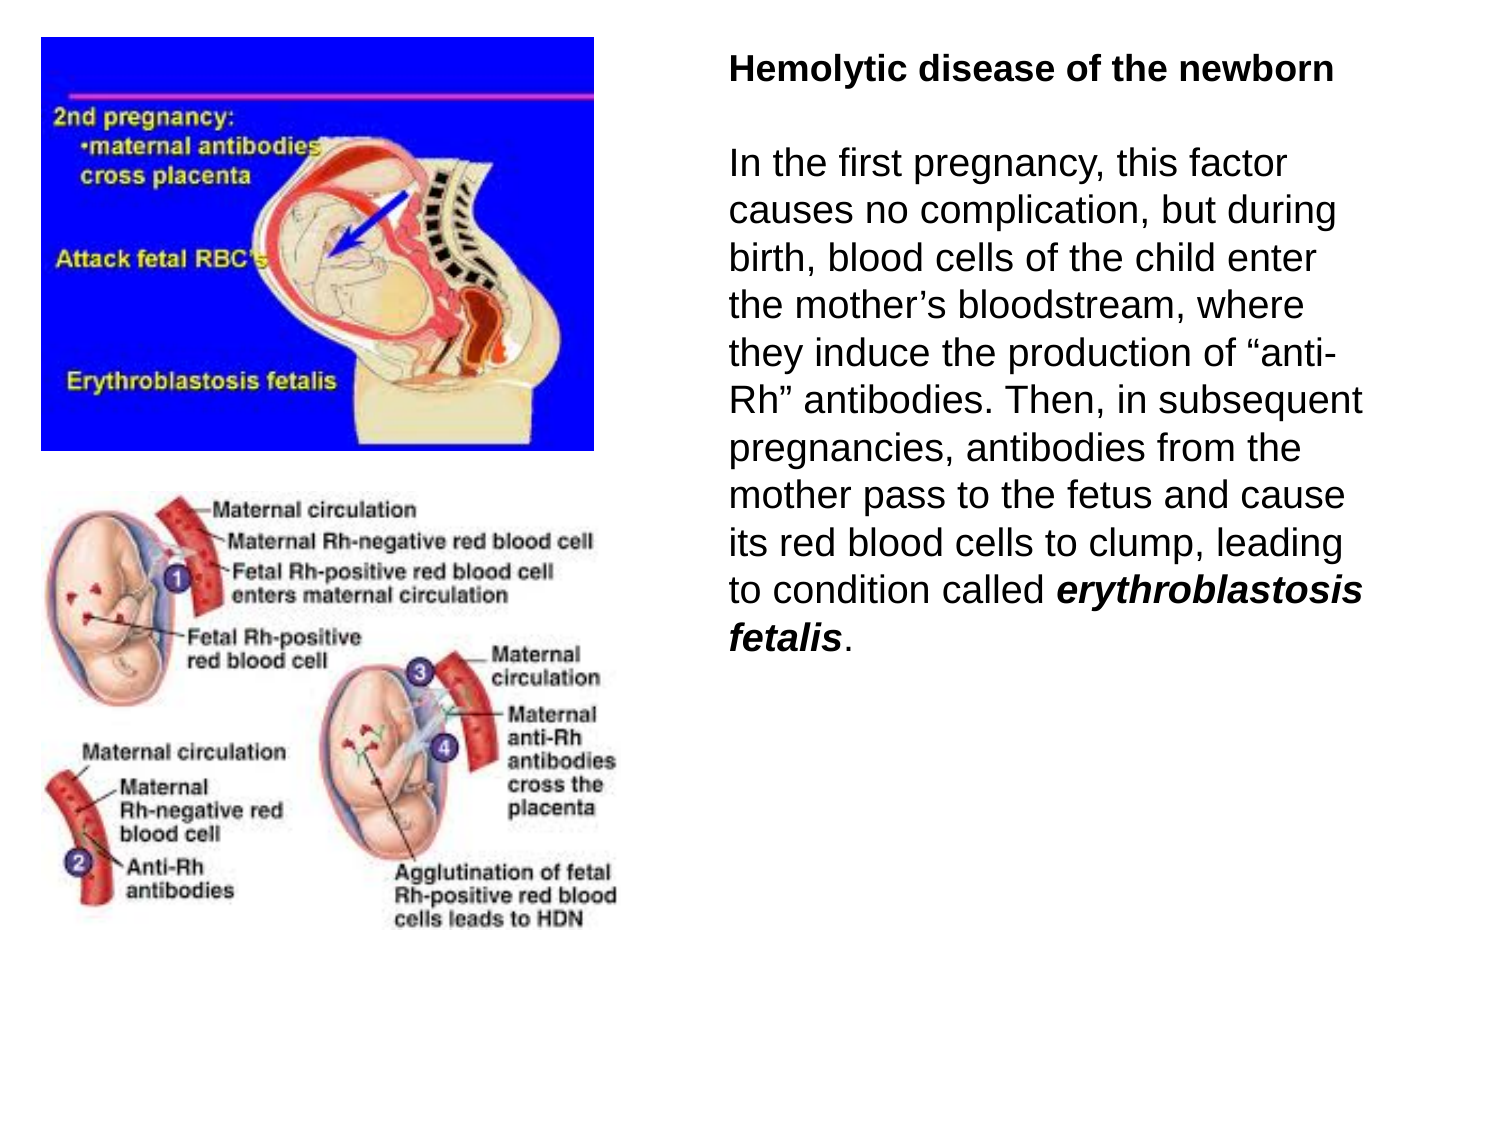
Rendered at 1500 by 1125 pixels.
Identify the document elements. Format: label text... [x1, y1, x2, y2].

picture [40, 491, 621, 930]
picture [40, 37, 594, 452]
text_box Hemolytic disease of the newborn In the first pregnancy, this factor causes no complication, but during birth, blood cells of the child enter the mother’s bloodstream, where they induce the production of “anti-Rh” antibodies. Then, in subsequent pregnancies, antibodies from the mother pass to the fetus and cause its red blood cells to clump, leading to condition called erythroblastosis fetalis. [714, 37, 1382, 667]
